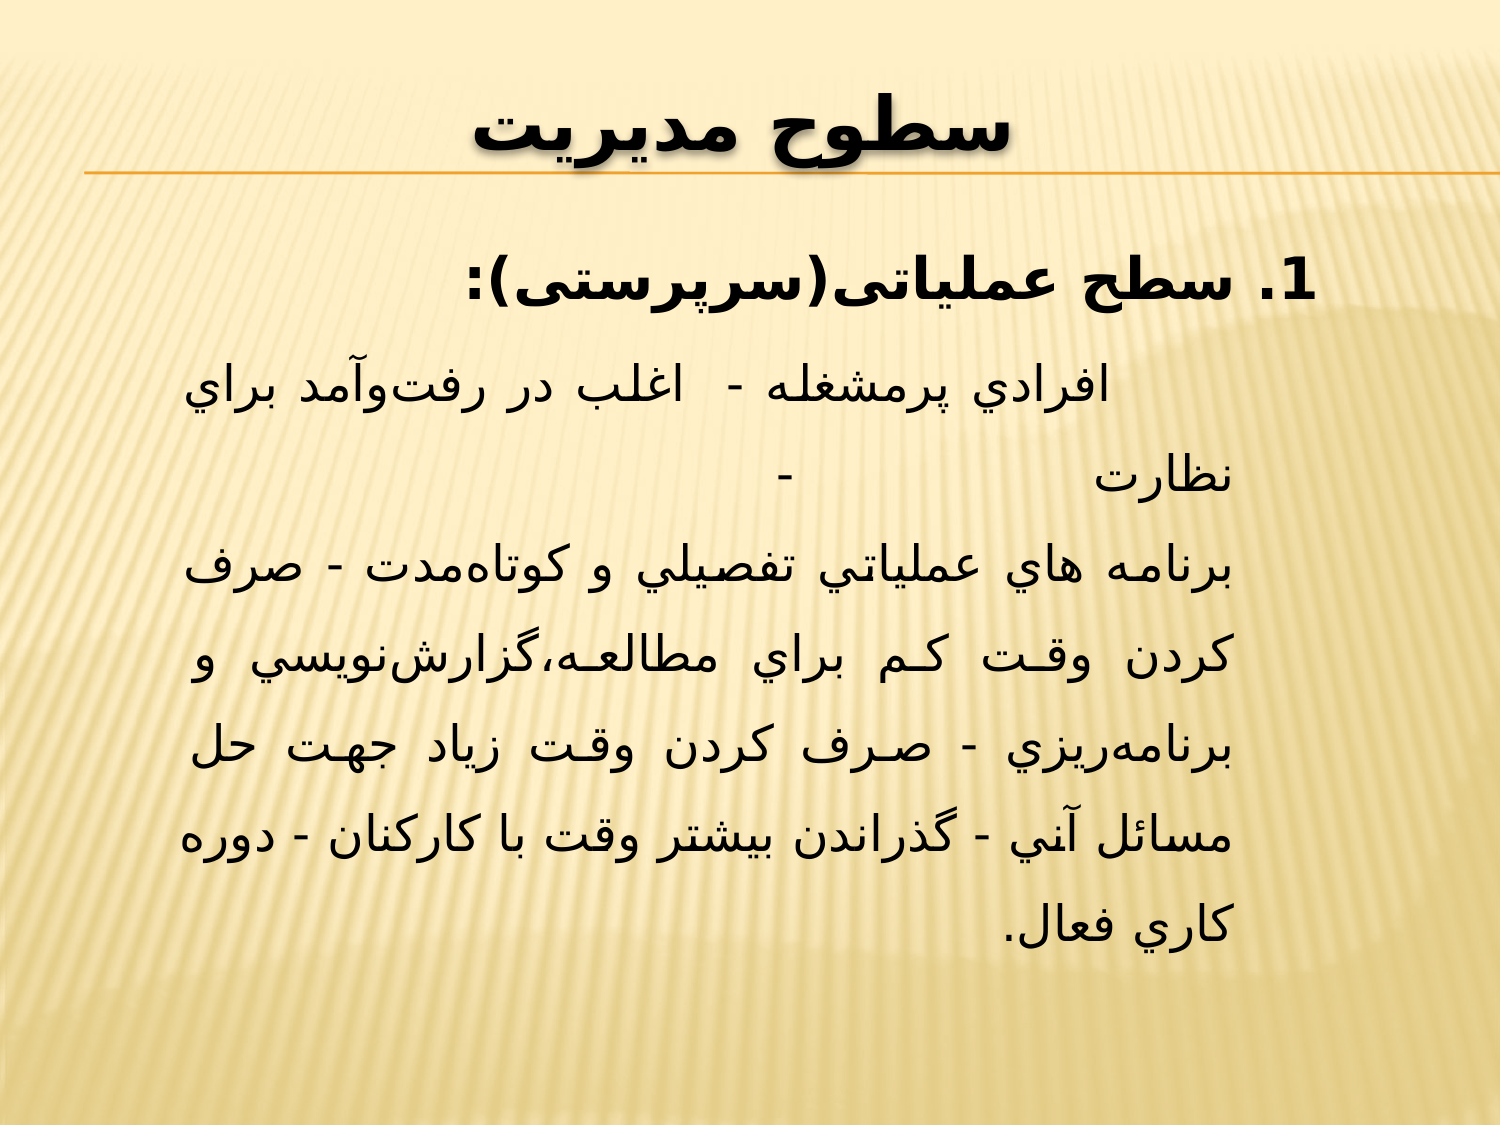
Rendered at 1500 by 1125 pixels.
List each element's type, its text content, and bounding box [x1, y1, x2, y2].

title سطوح مدیریت [164, 35, 1322, 199]
list 1. سطح عملیاتی(سرپرستی): افرادي پرمشغله - اغلب در رفت‌وآمد براي نظارت - برنامه هاي عملياتي تفصيلي و كوتاه‌مدت - صرف كردن وقت كم براي مطالعه،گزارش‌نويسي و برنامه‌ريزي - صرف كردن وقت زياد جهت حل مسائل آني - گذراندن بيشتر وقت با كاركنان - دوره كاري فعال. [164, 199, 1346, 727]
